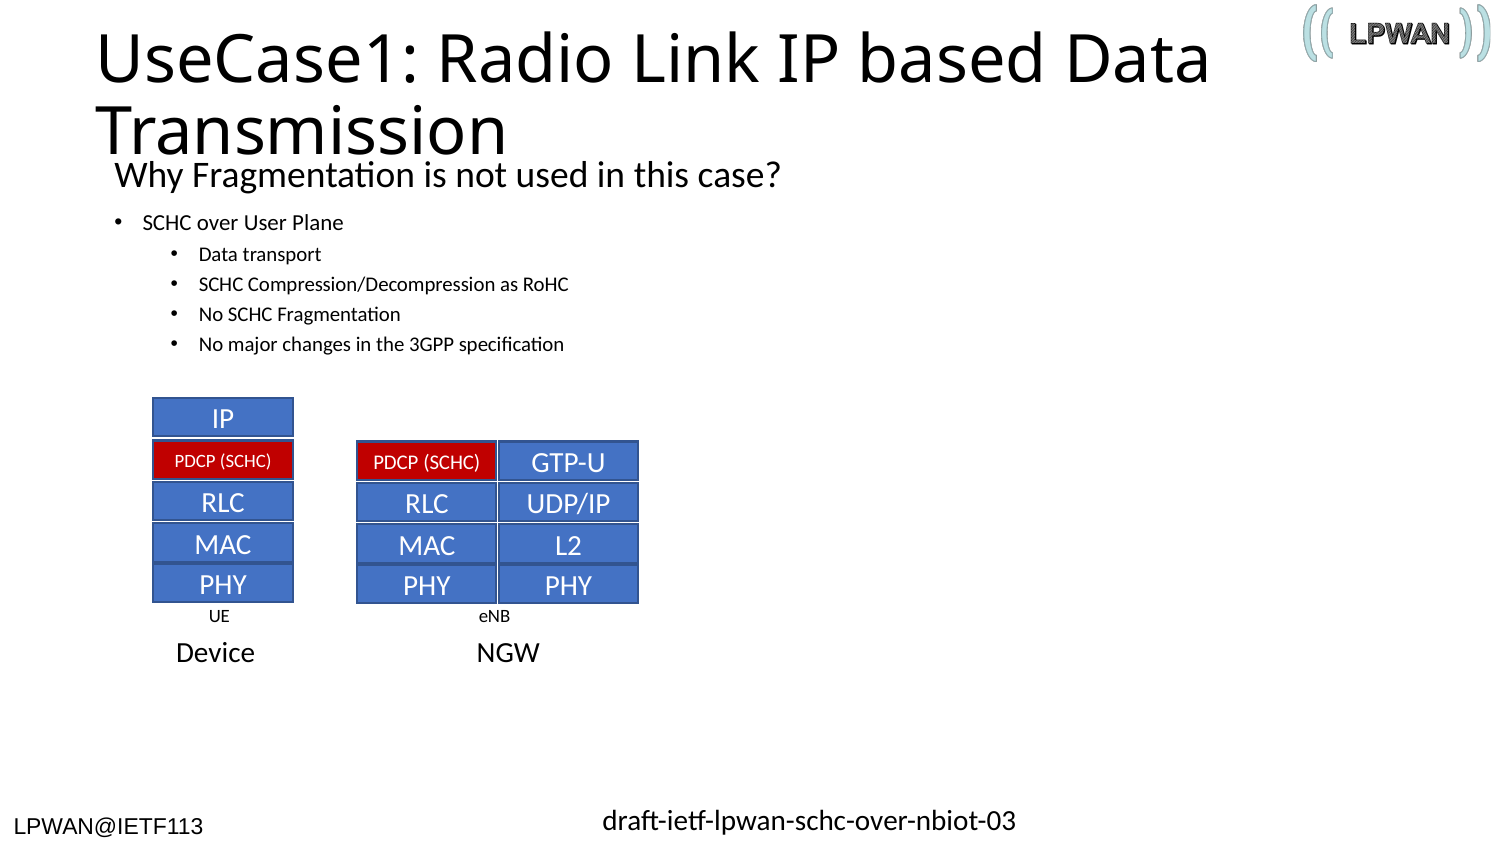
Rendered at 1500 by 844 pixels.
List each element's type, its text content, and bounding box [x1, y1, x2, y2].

text_box Device [161, 625, 271, 676]
text_box L2 [498, 523, 639, 564]
text_box RLC [356, 482, 497, 522]
text_box MAC [152, 522, 294, 563]
text_box MAC [356, 523, 497, 564]
list Why Fragmentation is not used in this case? SCHC over User Plane Data transport SCHC Compression/Decompression as RoHC No SCHC Fragmentation No major changes in the 3GPP specification [103, 149, 980, 374]
text_box draft-ietf-lpwan-schc-over-nbiot-03 [587, 793, 1032, 844]
text_box PHY [498, 564, 639, 604]
text_box GTP-U [498, 440, 639, 481]
text_box UE [193, 596, 245, 625]
text_box PHY [152, 563, 294, 603]
text_box NGW [461, 625, 555, 676]
text_box UDP/IP [498, 482, 639, 522]
picture [1303, 4, 1491, 62]
text_box PDCP (SCHC) [356, 440, 497, 481]
text_box PHY [356, 564, 497, 604]
title UseCase1: Radio Link IP based Data Transmission [84, 14, 1438, 178]
text_box PDCP (SCHC) [152, 439, 294, 480]
text_box eNB [463, 596, 526, 625]
text_box RLC [152, 481, 294, 521]
text_box IP [152, 397, 294, 437]
